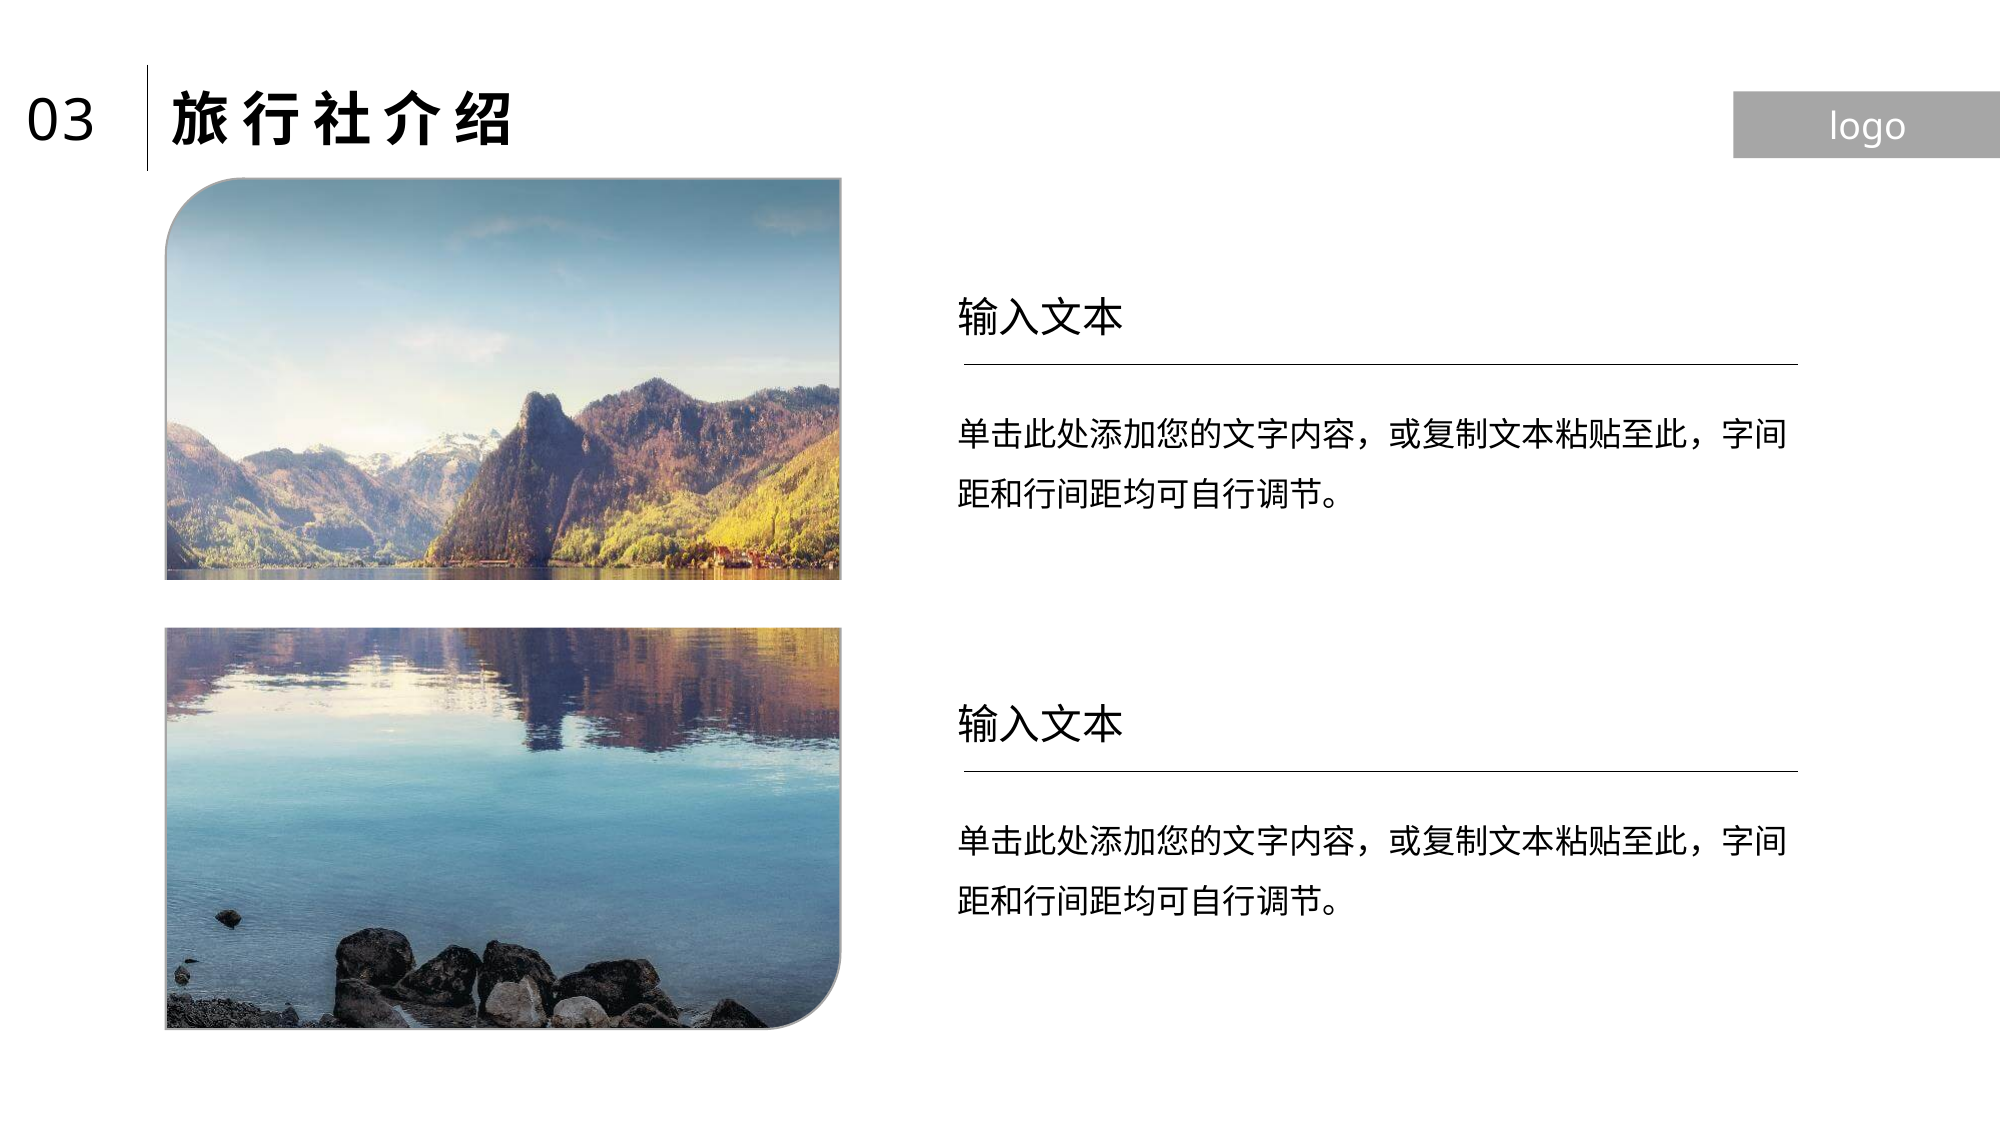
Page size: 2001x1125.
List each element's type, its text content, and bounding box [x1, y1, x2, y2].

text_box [942, 665, 1821, 922]
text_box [123, 178, 865, 1030]
text_box logo [1732, 90, 2000, 159]
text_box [11, 64, 1048, 171]
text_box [942, 258, 1821, 515]
